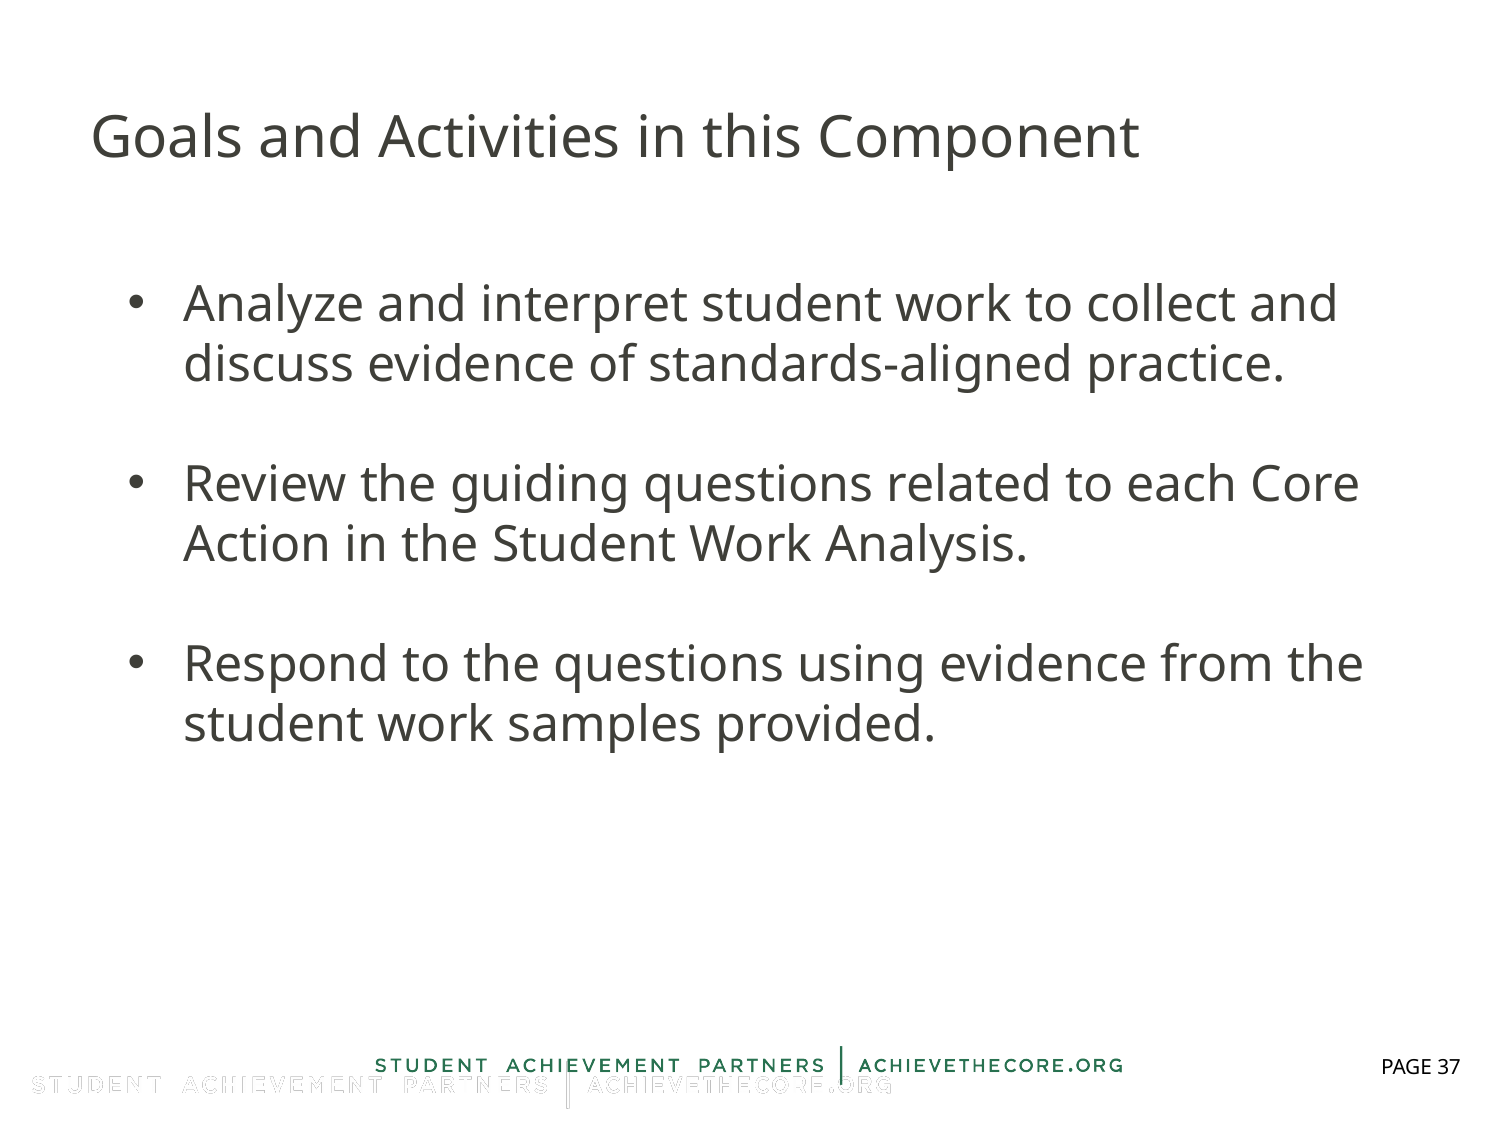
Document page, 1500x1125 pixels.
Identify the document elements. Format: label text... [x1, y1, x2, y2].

picture [12, 1046, 1122, 1112]
title Goals and Activities in this Component [75, 67, 1425, 200]
list Analyze and interpret student work to collect and discuss evidence of standards-aligned practice. Review the guiding questions related to each Core Action in the Student Work Analysis. Respond to the questions using evidence from the student work samples provided. [75, 255, 1425, 1013]
